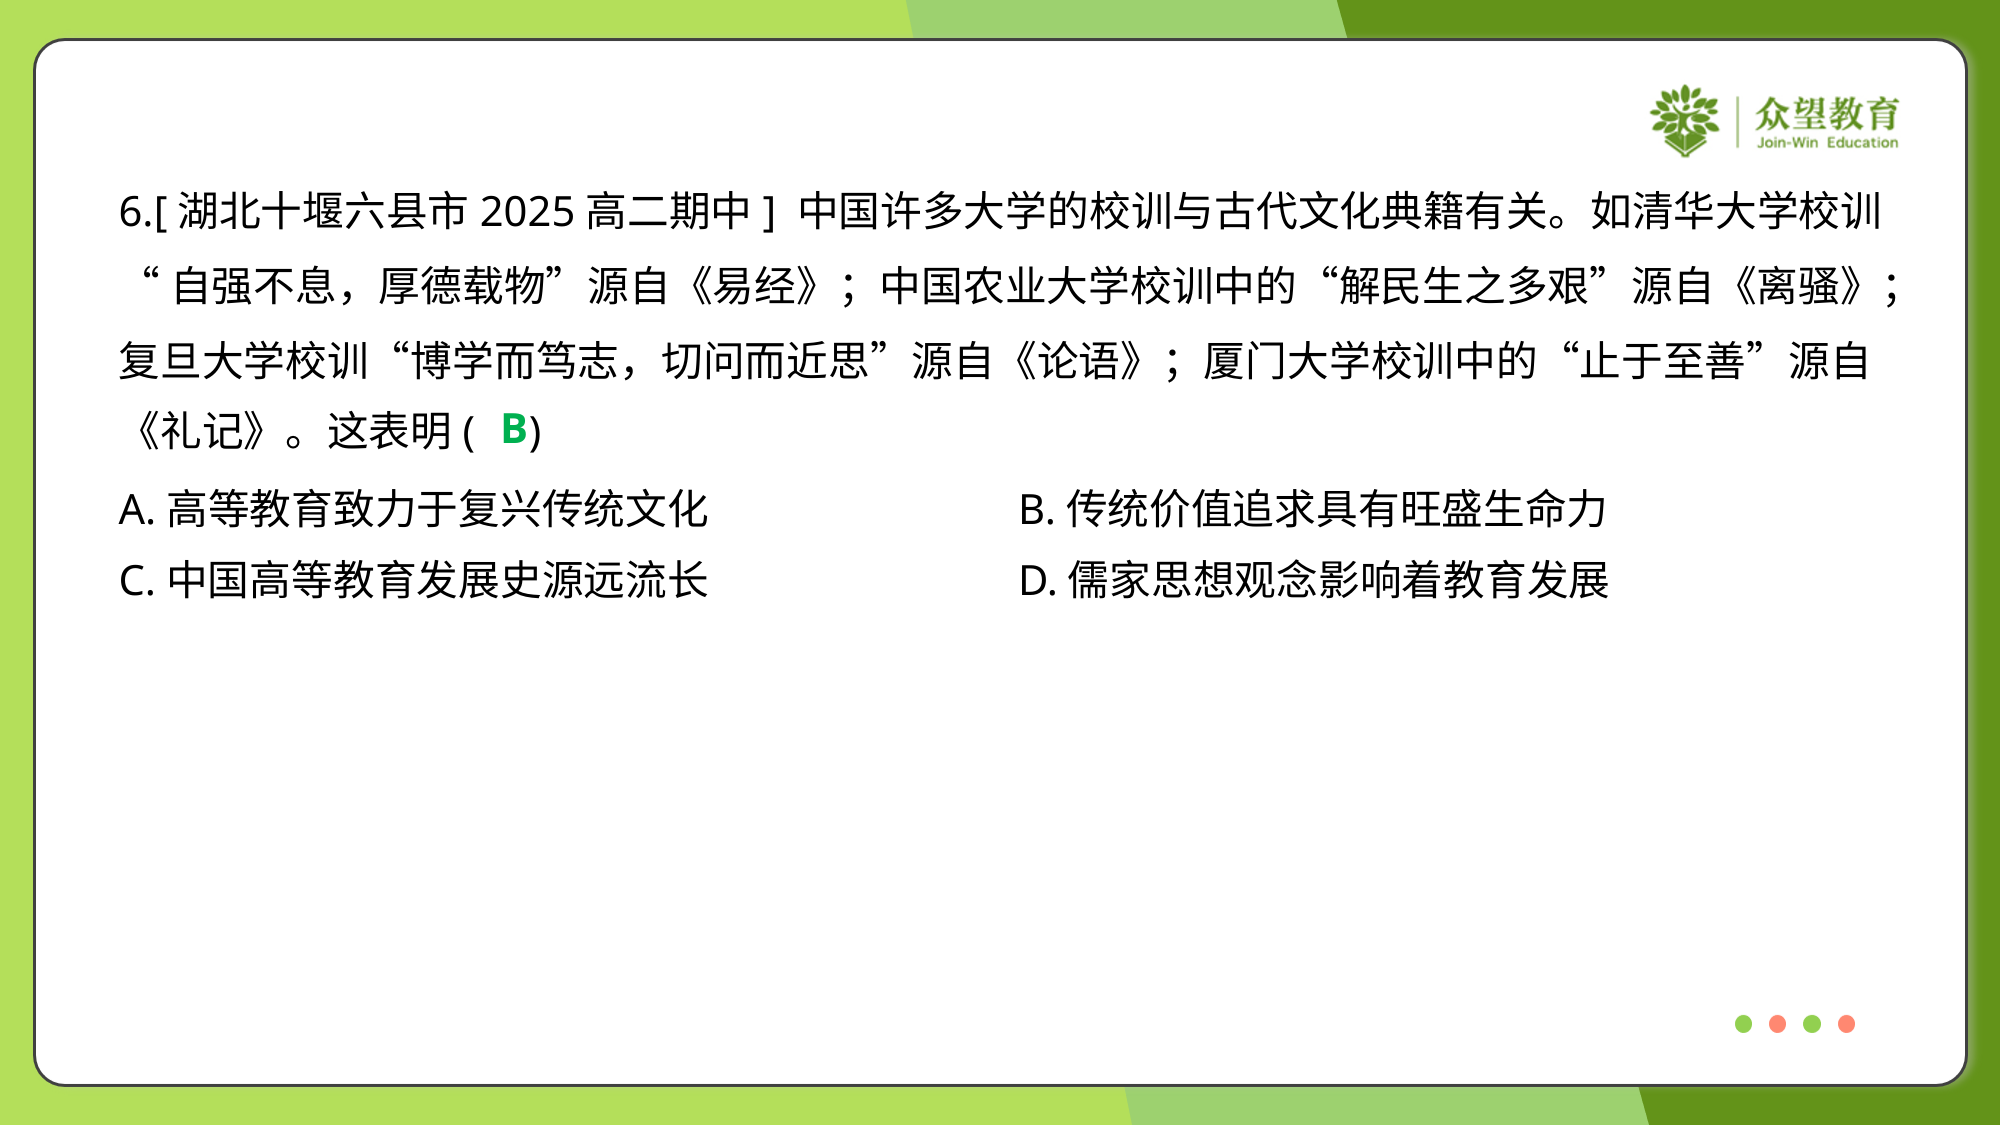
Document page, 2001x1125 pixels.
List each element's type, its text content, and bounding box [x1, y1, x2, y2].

text_box 6.[湖北十堰六县市2025高二期中] 中国许多大学的校训与古代文化典籍有关。如清华大学校训 “自强不息，厚德载物”源自《易经》；中国农业大学校训中的“解民生之多艰”源自《离骚》； 复旦大学校训“博学而笃志，切问而近思”源自《论语》；厦门大学校训中的“止于至善”源自 《礼记》。这表明( ) [118, 159, 1883, 448]
picture [0, 0, 2000, 1125]
text_box A.高等教育致力于复兴传统文化 B.传统价值追求具有旺盛生命力 C.中国高等教育发展史源远流长 D.儒家思想观念影响着教育发展 [118, 457, 1883, 597]
text_box B [484, 381, 544, 446]
